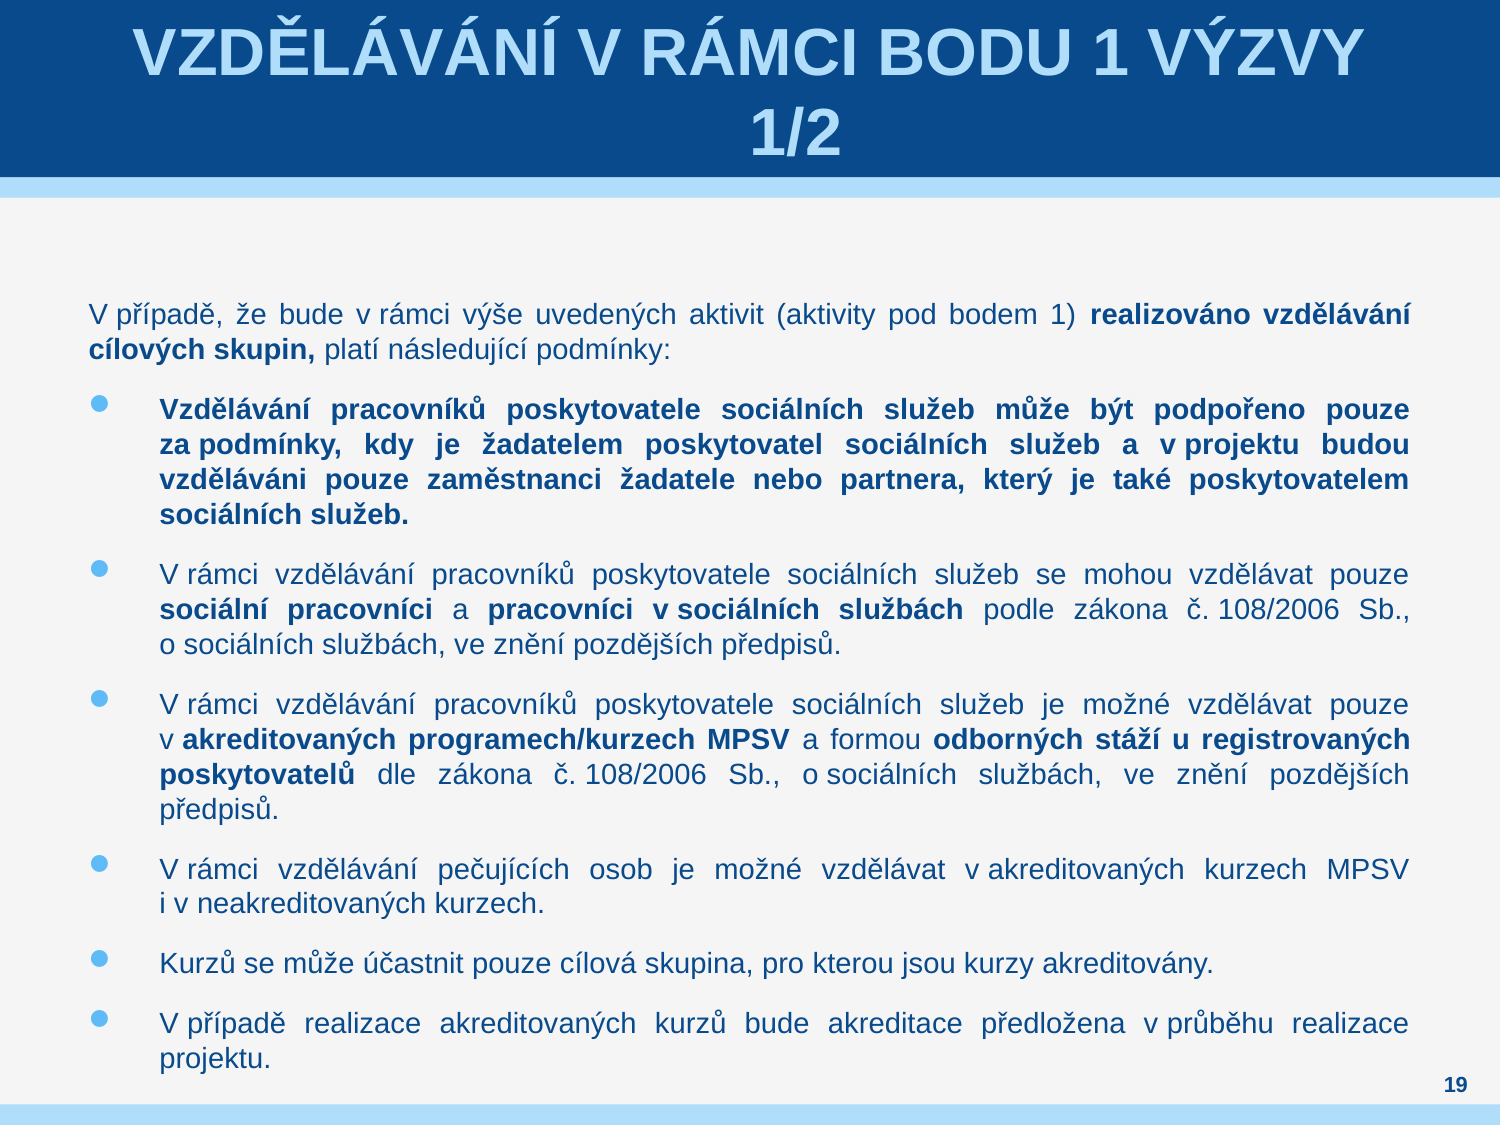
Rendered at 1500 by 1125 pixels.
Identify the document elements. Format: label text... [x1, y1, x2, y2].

slide_number 19 [1417, 1068, 1495, 1099]
list V případě, že bude v rámci výše uvedených aktivit (aktivity pod bodem 1) realizováno vzdělávání cílových skupin, platí následující podmínky: Vzdělávání pracovníků poskytovatele sociálních služeb může být podpořeno pouze za podmínky, kdy je žadatelem poskytovatel sociálních služeb a v projektu budou vzděláváni pouze zaměstnanci žadatele nebo partnera, který je také poskytovatelem sociálních služeb. V rámci vzdělávání pracovníků poskytovatele sociálních služeb se mohou vzdělávat pouze sociální pracovníci a pracovníci v sociálních službách podle zákona č. 108/2006 Sb., o sociálních službách, ve znění pozdějších předpisů. V rámci vzdělávání pracovníků poskytovatele sociálních služeb je možné vzdělávat pouze v akreditovaných programech/kurzech MPSV a formou odborných stáží u registrovaných poskytovatelů dle zákona č. 108/2006 Sb., o sociálních službách, ve znění pozdějších předpisů. V rámci vzdělávání pečujících osob je možné vzdělávat v akreditovaných kurzech MPSV i v neakreditovaných kurzech. Kurzů se může účastnit pouze cílová skupina, pro kterou jsou kurzy akreditovány. V případě realizace akreditovaných kurzů bude akreditace předložena v průběhu realizace projektu. [88, 295, 1412, 1047]
title vzdělávání v rámci bodu 1 výzvy 1/2 [59, 0, 1441, 178]
